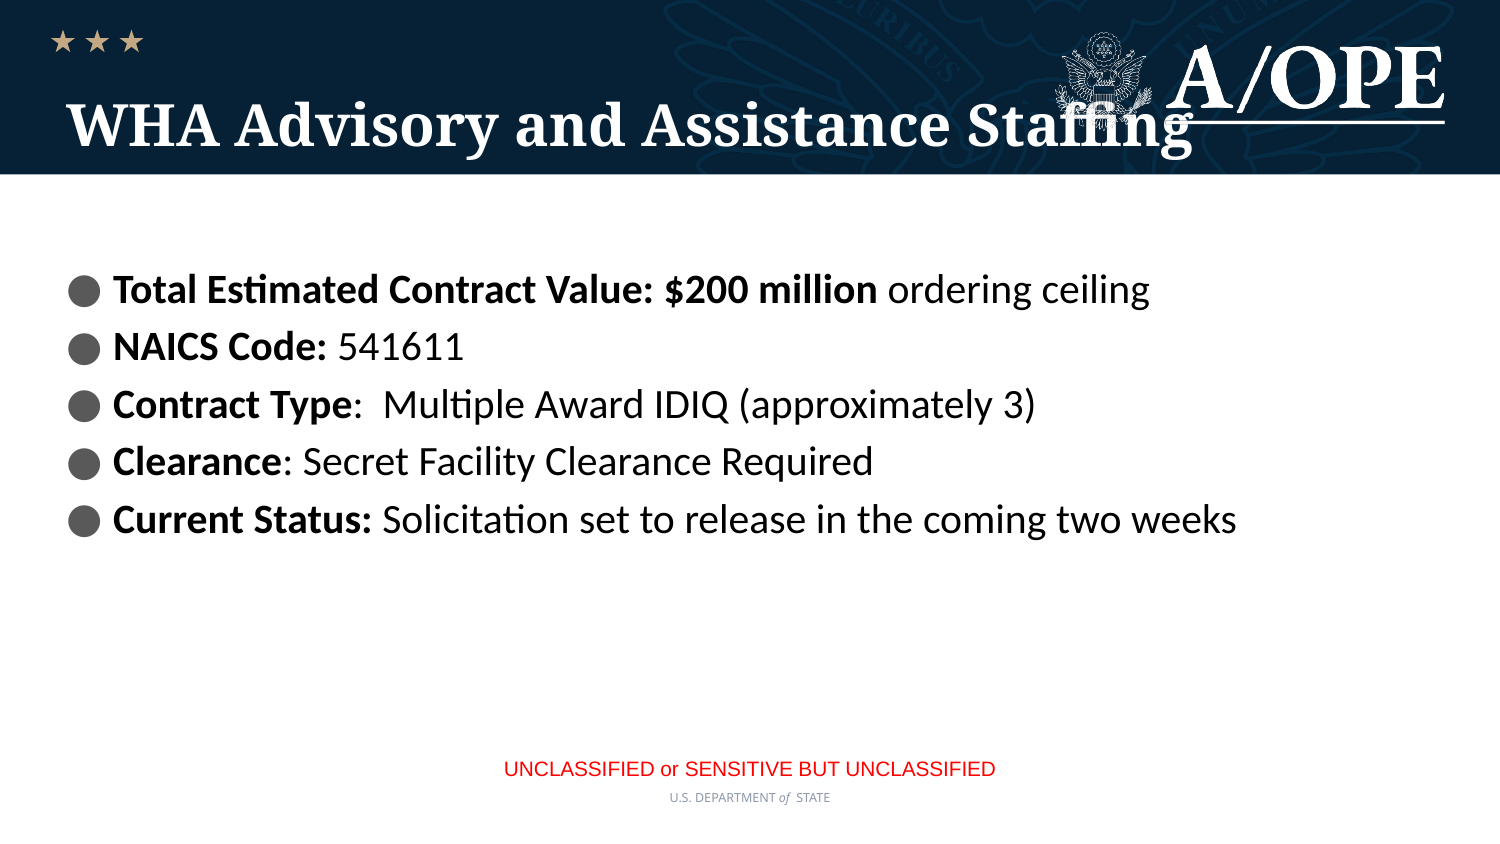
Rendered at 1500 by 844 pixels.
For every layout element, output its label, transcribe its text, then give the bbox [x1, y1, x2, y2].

text_box UNCLASSIFIED or SENSITIVE BUT UNCLASSIFIED [489, 747, 1011, 788]
list Total Estimated Contract Value: $200 million ordering ceiling NAICS Code: 541611 Contract Type: Multiple Award IDIQ (approximately 3) Clearance: Secret Facility Clearance Required Current Status: Solicitation set to release in the coming two weeks [51, 189, 1449, 750]
title WHA Advisory and Assistance Staffing [51, 72, 1449, 167]
picture [587, 0, 1500, 174]
